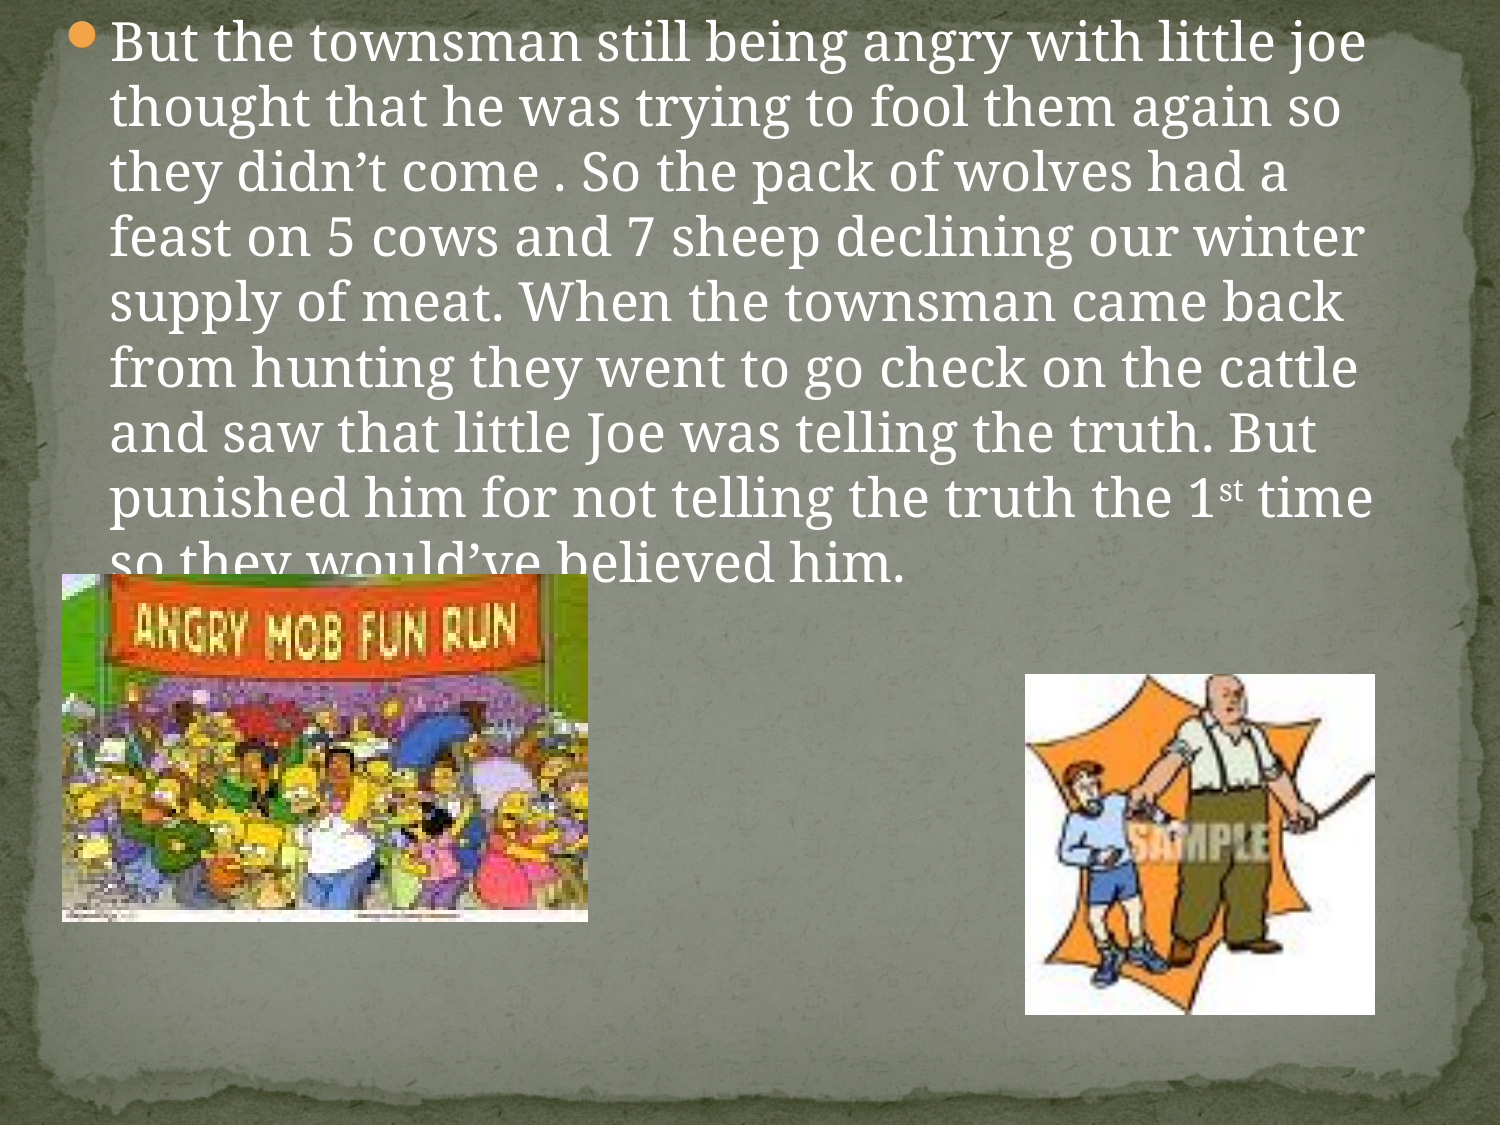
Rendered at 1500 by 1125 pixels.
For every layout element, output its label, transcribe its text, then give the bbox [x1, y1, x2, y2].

picture [1025, 674, 1375, 1015]
picture [62, 574, 588, 922]
list But the townsman still being angry with little joe thought that he was trying to fool them again so they didn’t come . So the pack of wolves had a feast on 5 cows and 7 sheep declining our winter supply of meat. When the townsman came back from hunting they went to go check on the cattle and saw that little Joe was telling the truth. But punished him for not telling the truth the 1st time so they would’ve believed him. [50, 0, 1400, 743]
